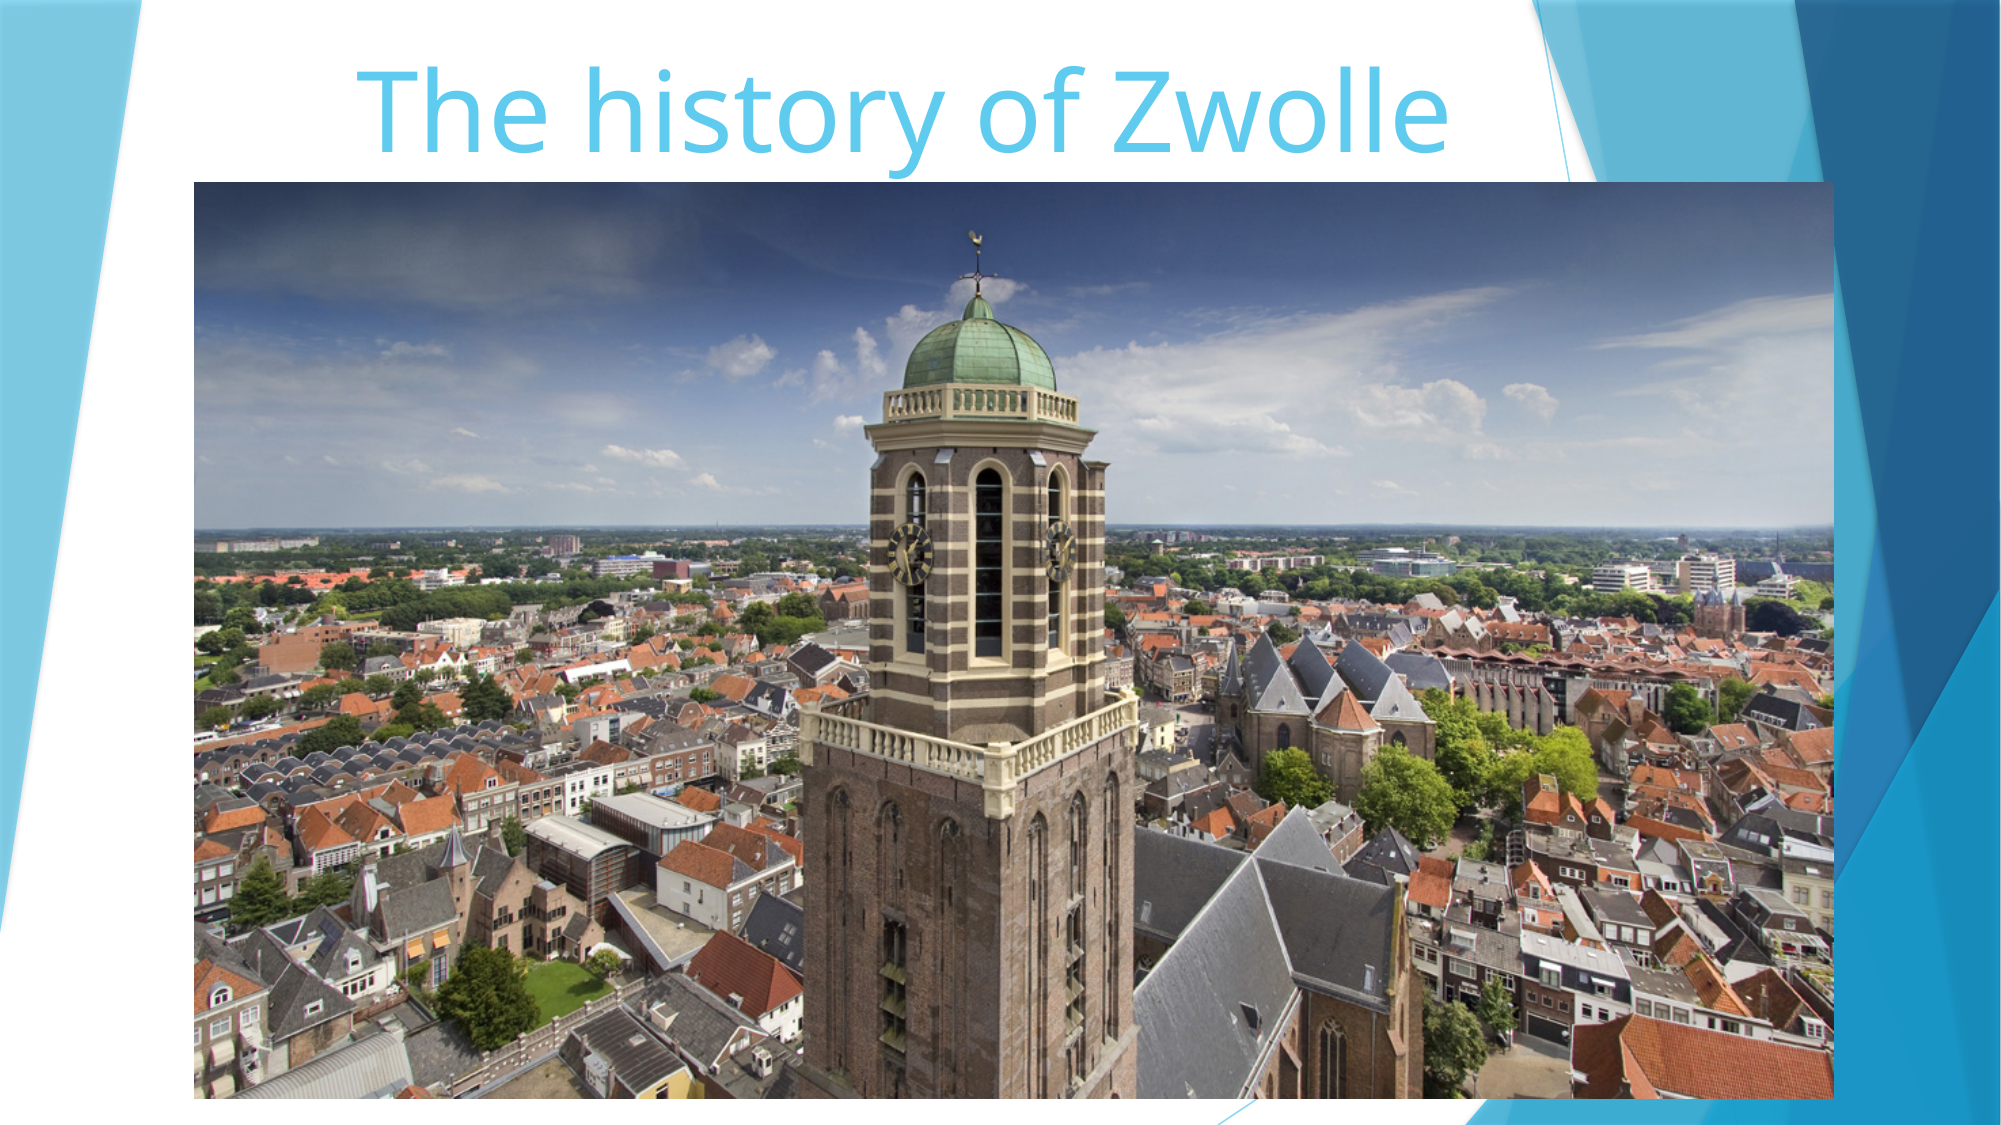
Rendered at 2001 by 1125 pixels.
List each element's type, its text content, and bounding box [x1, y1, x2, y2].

title The history of Zwolle [194, 25, 1469, 182]
picture [193, 182, 1835, 1100]
